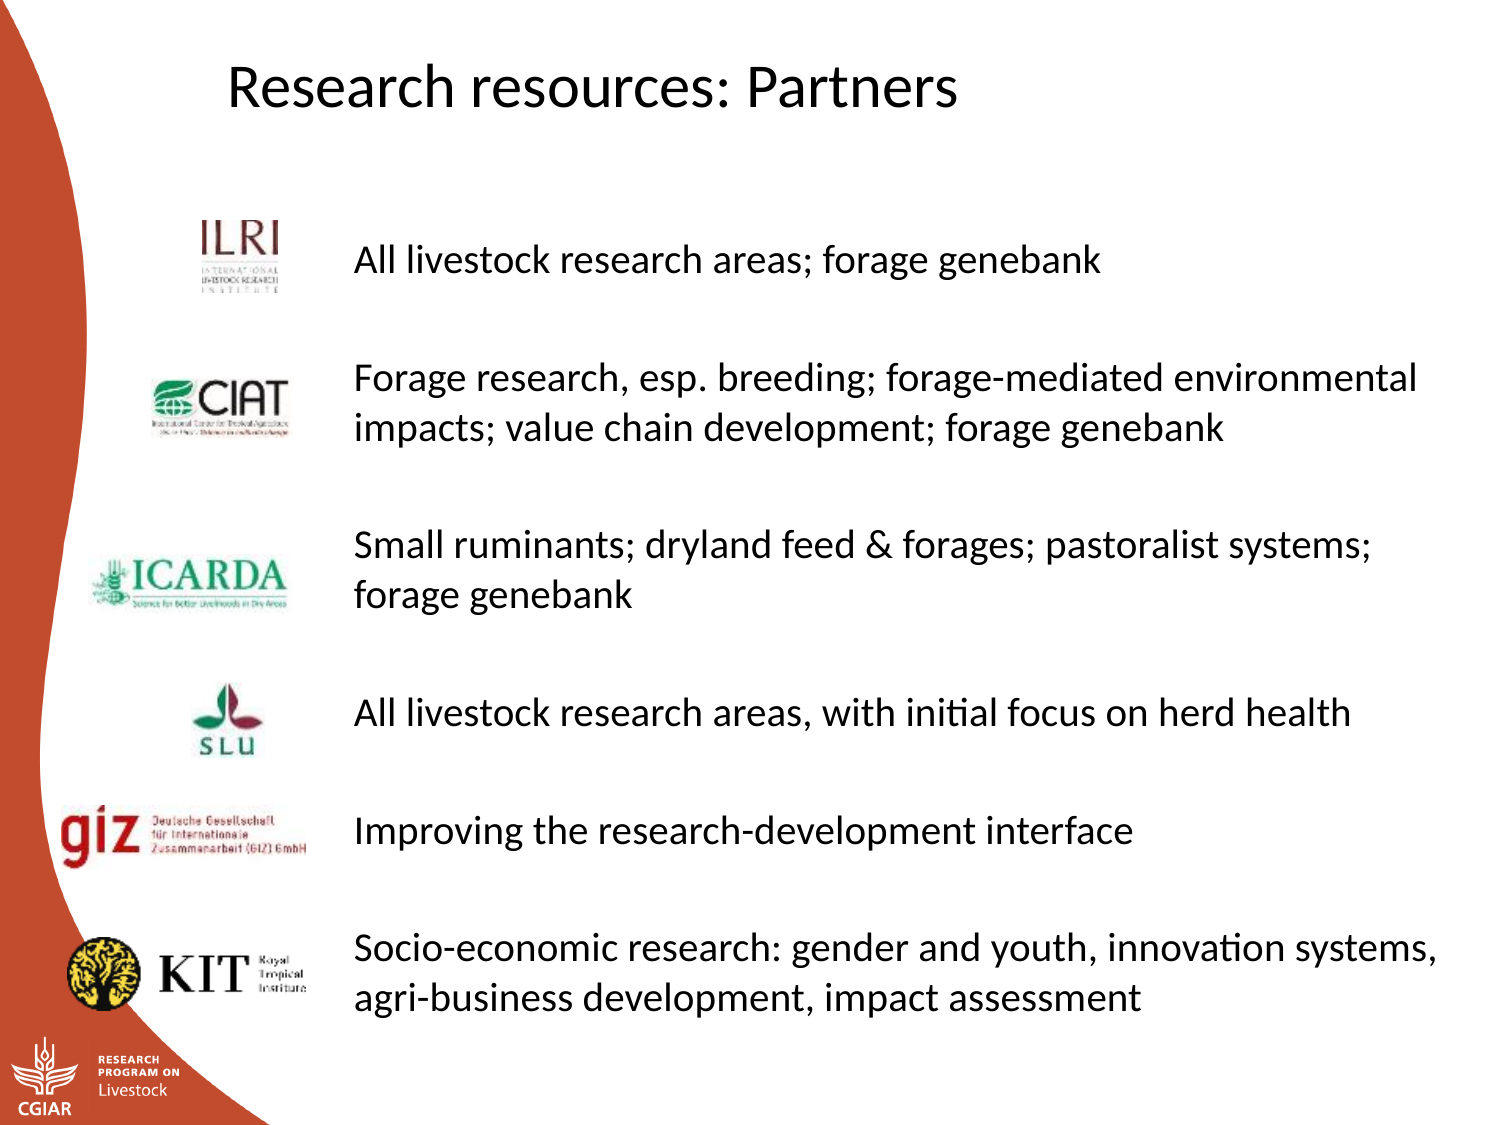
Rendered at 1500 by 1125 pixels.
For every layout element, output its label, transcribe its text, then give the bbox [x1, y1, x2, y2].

list Research resources: Partners [212, 37, 1450, 225]
list All livestock research areas; forage genebank Forage research, esp. breeding; forage-mediated environmental impacts; value chain development; forage genebank Small ruminants; dryland feed & forages; pastoralist systems; forage genebank All livestock research areas, with initial focus on herd health Improving the research-development interface Socio-economic research: gender and youth, innovation systems, agri-business development, impact assessment [338, 224, 1484, 1038]
picture [0, 0, 306, 1125]
